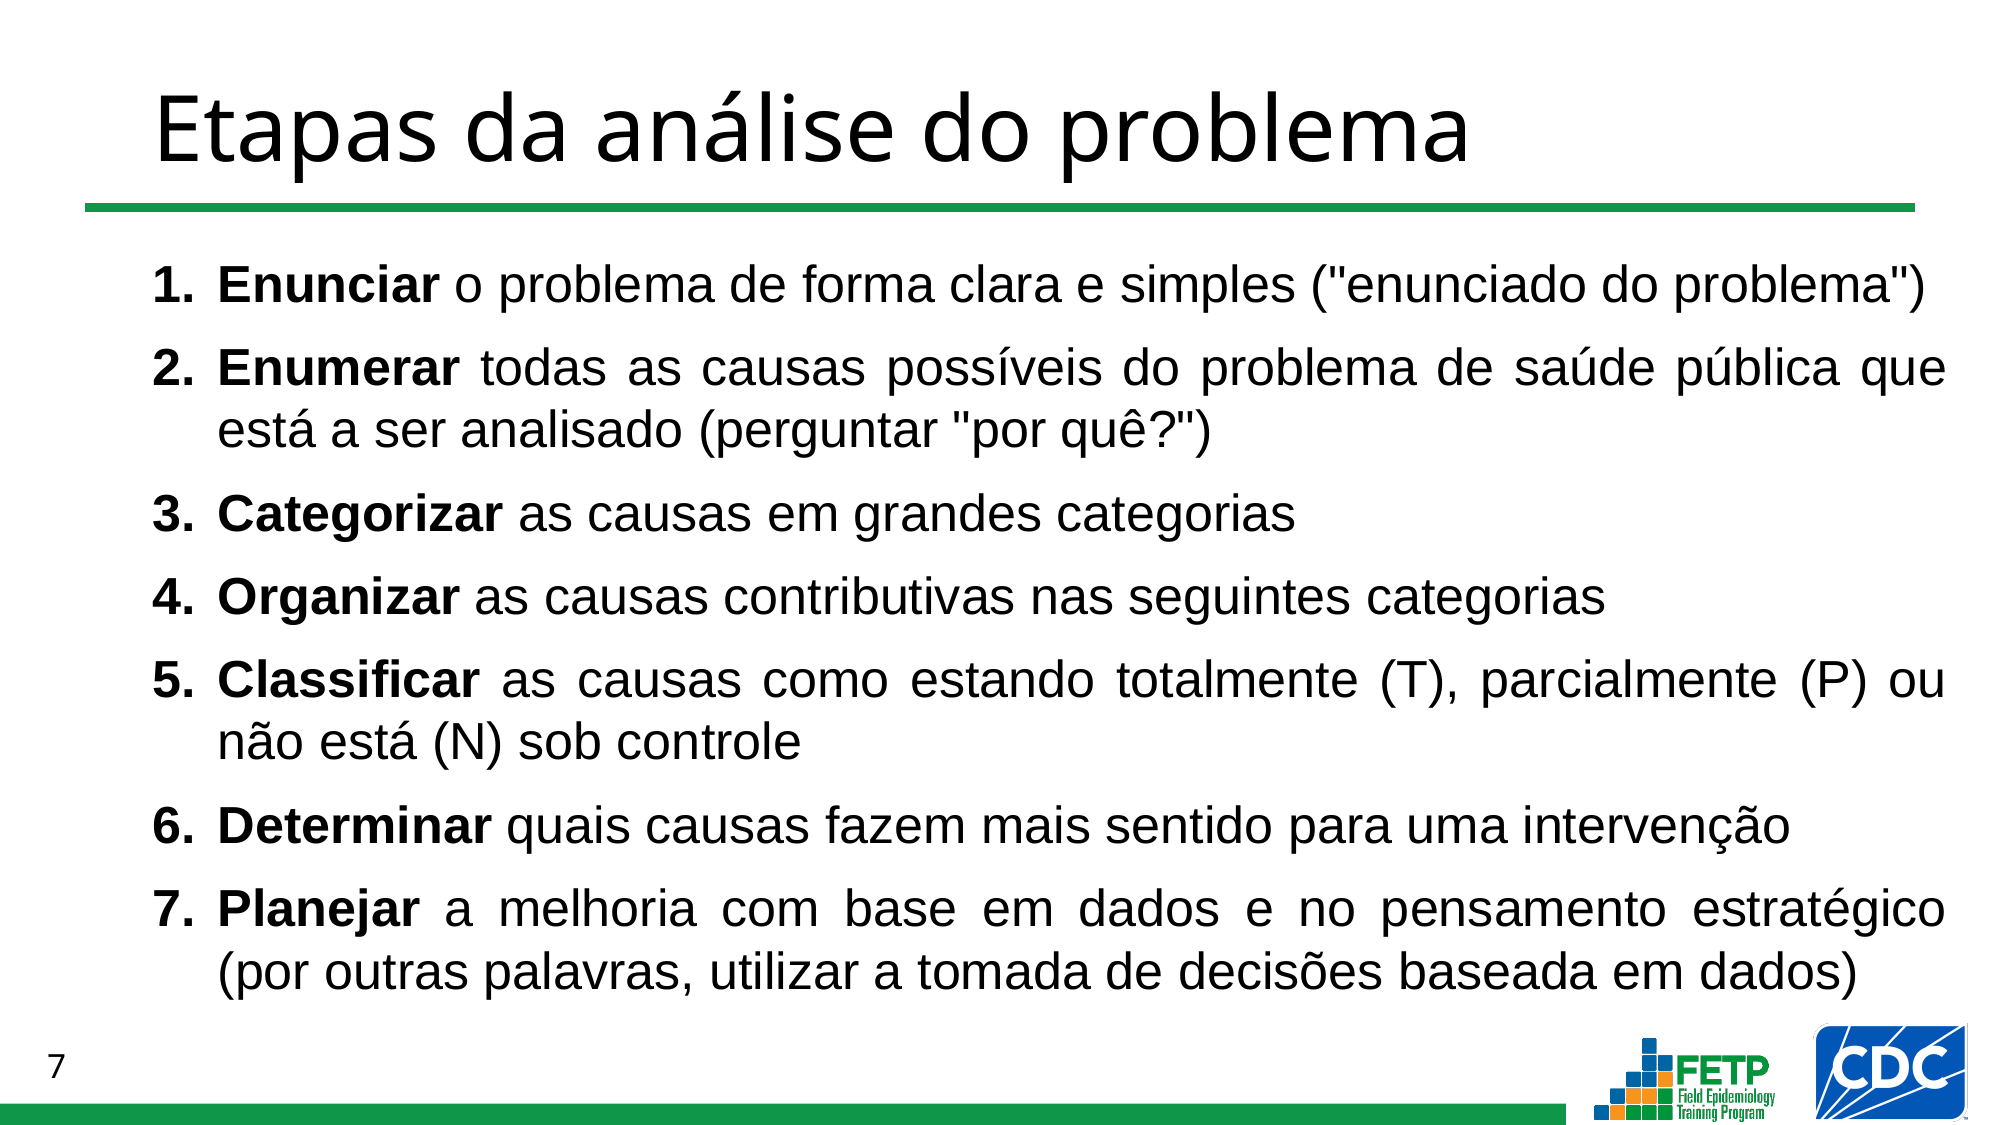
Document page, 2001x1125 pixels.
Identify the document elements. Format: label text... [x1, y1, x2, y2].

list Enunciar o problema de forma clara e simples ("enunciado do problema") Enumerar todas as causas possíveis do problema de saúde pública que está a ser analisado (perguntar "por quê?") Categorizar as causas em grandes categorias Organizar as causas contributivas nas seguintes categorias Classificar as causas como estando totalmente (T), parcialmente (P) ou não está (N) sob controle Determinar quais causas fazem mais sentido para uma intervenção Planejar a melhoria com base em dados e no pensamento estratégico (por outras palavras, utilizar a tomada de decisões baseada em dados) [137, 242, 1963, 1004]
title Etapas da análise do problema [137, 75, 1863, 207]
picture [1594, 1038, 1775, 1122]
picture [1813, 1023, 1968, 1122]
